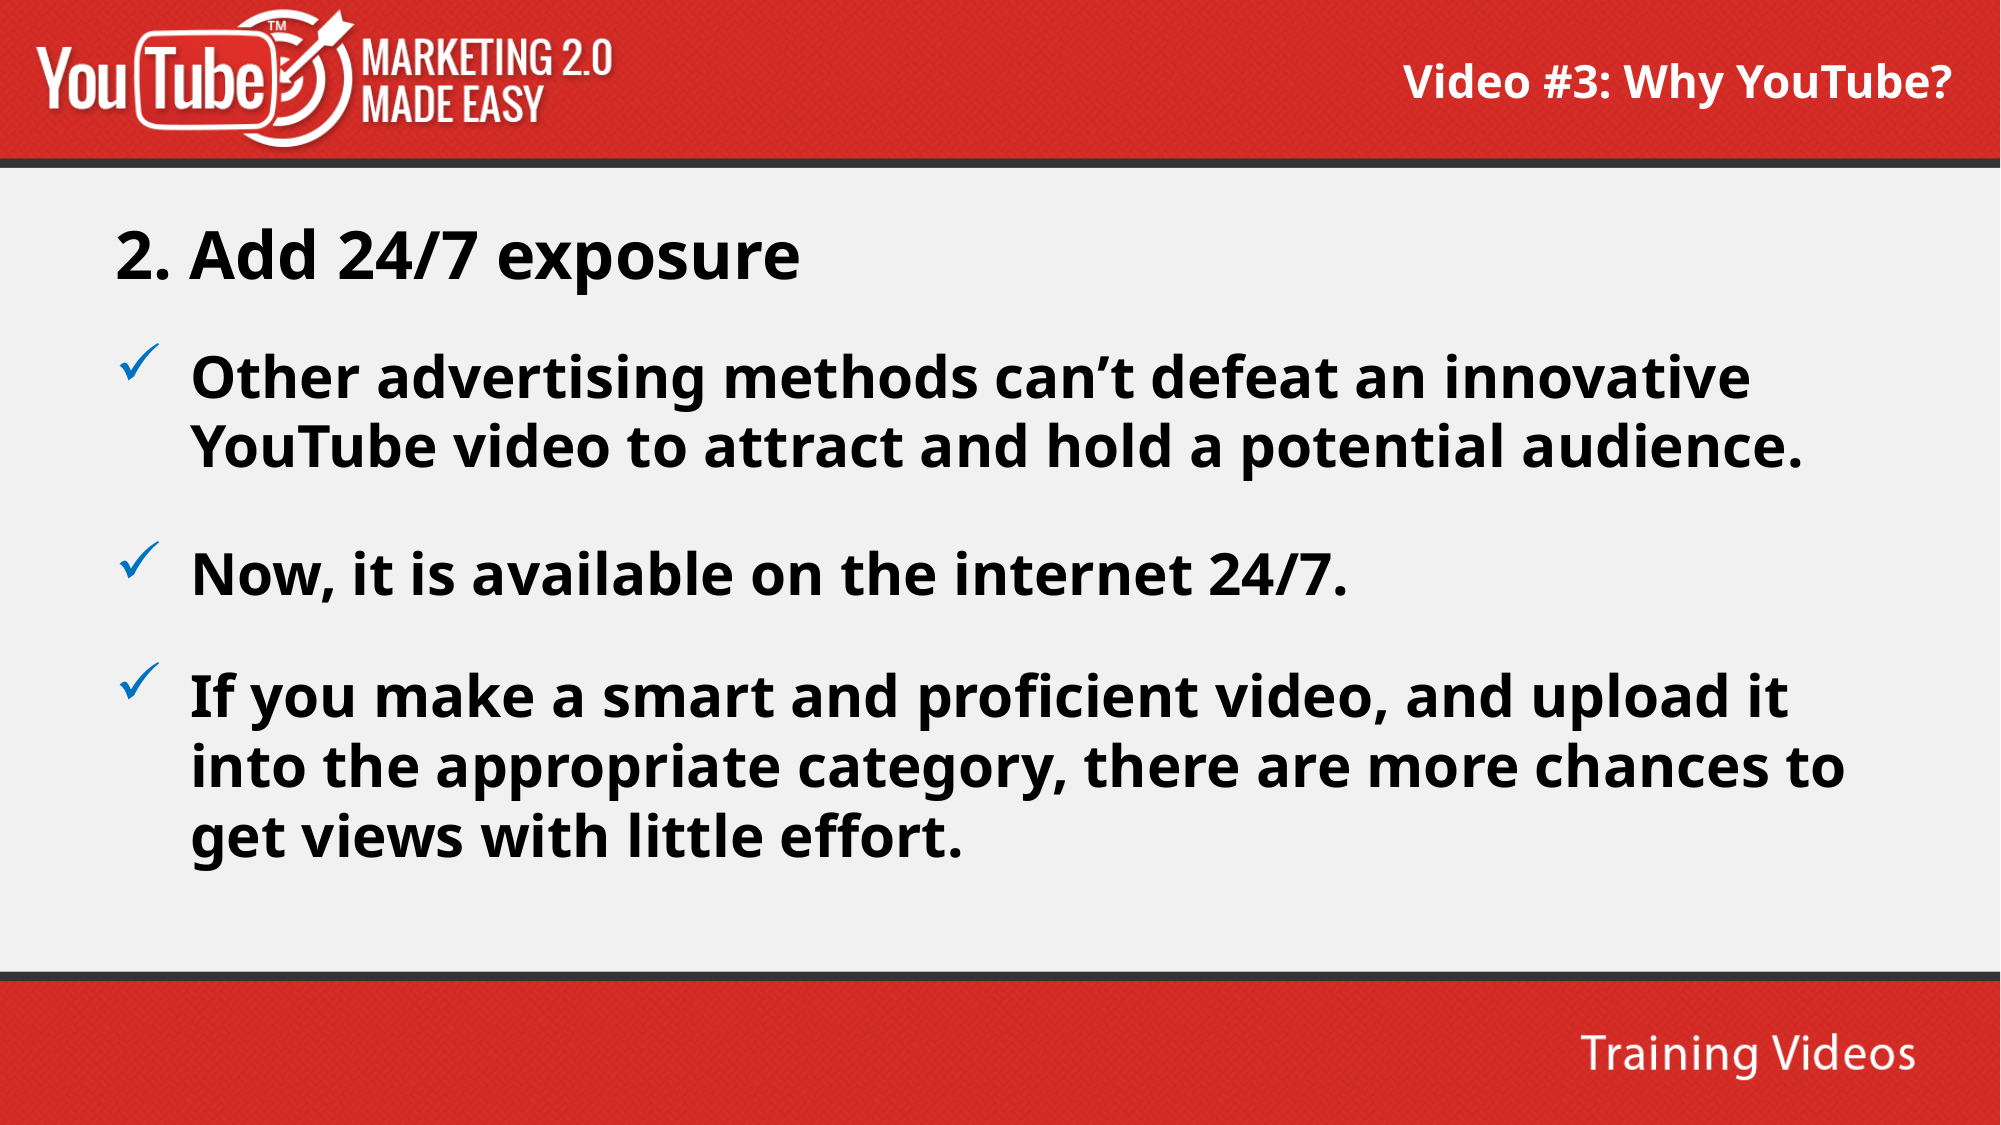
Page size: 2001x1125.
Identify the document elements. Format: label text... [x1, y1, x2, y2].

text_box Now, it is available on the internet 24/7. [100, 529, 1953, 615]
text_box Other advertising methods can’t defeat an innovative YouTube video to attract and hold a potential audience. [100, 332, 1955, 487]
picture [0, 0, 2001, 1125]
text_box Video #3: Why YouTube? [1388, 45, 1999, 116]
text_box 2. Add 24/7 exposure [100, 205, 1938, 301]
text_box If you make a smart and proficient video, and upload it into the appropriate category, there are more chances to get views with little effort. [100, 651, 1912, 877]
